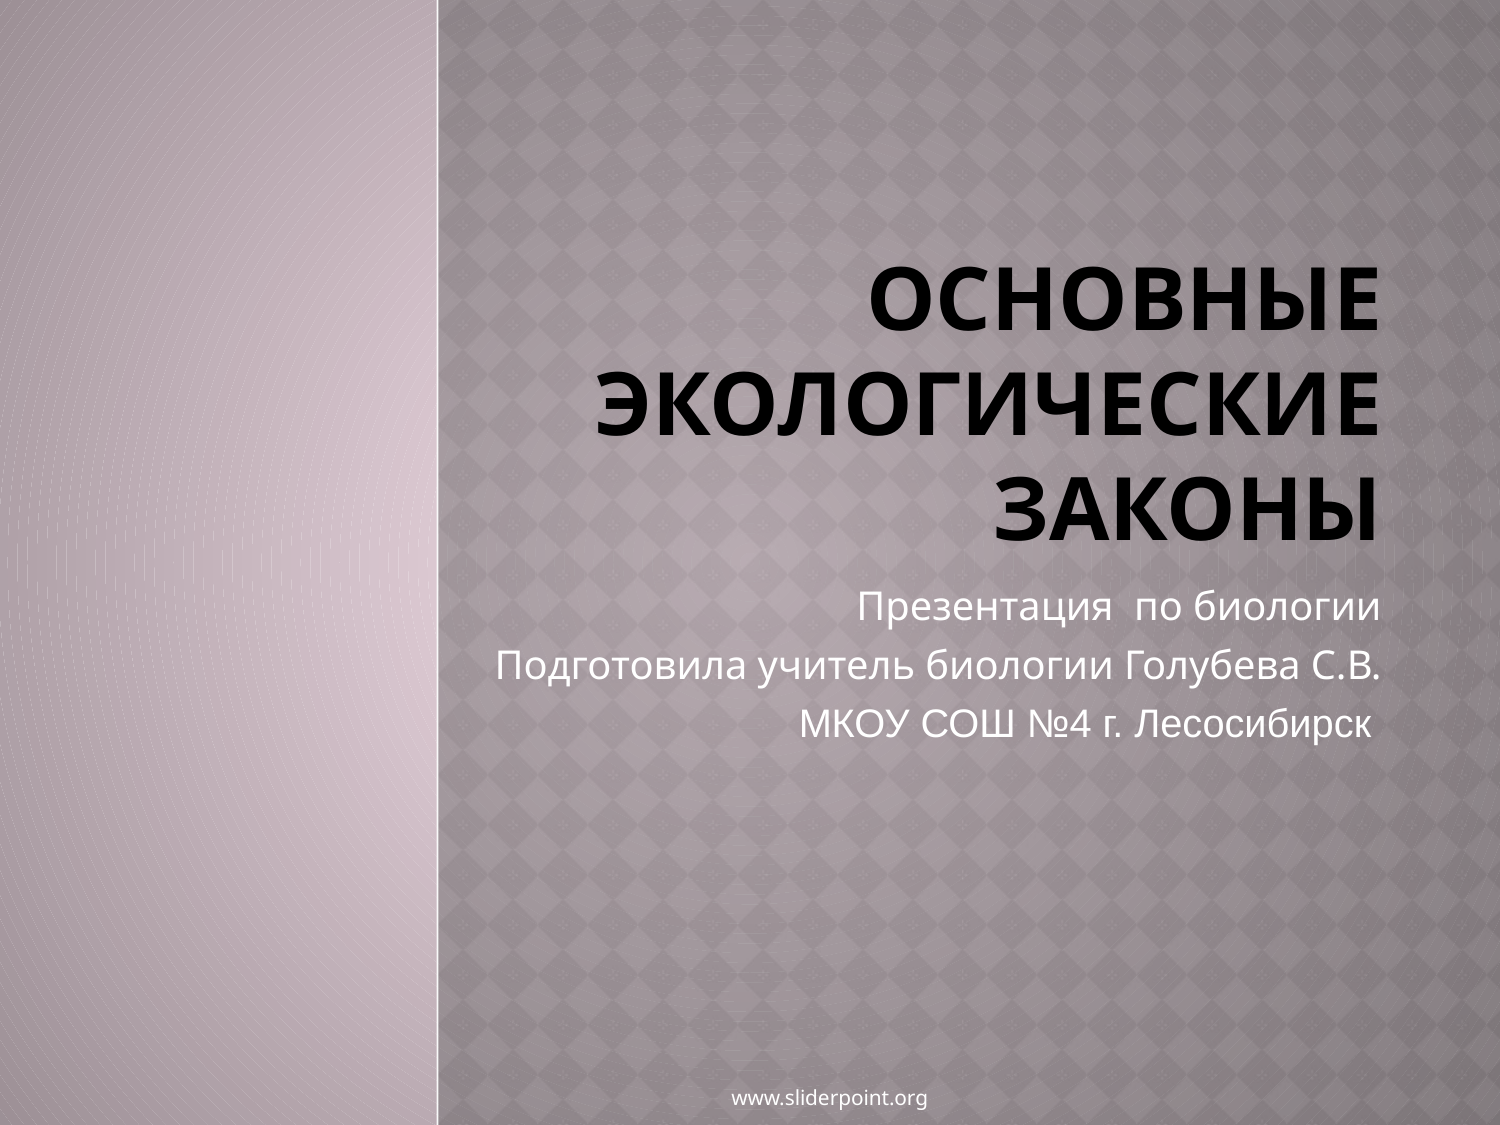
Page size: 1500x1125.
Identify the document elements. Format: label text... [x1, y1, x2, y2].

title Основные экологические законы [552, 87, 1390, 558]
footer www.sliderpoint.org [462, 1075, 943, 1114]
subtitle Презентация по биологии Подготовила учитель биологии Голубева С.В. МКОУ СОШ №4 г. Лесосибирск [468, 580, 1390, 786]
